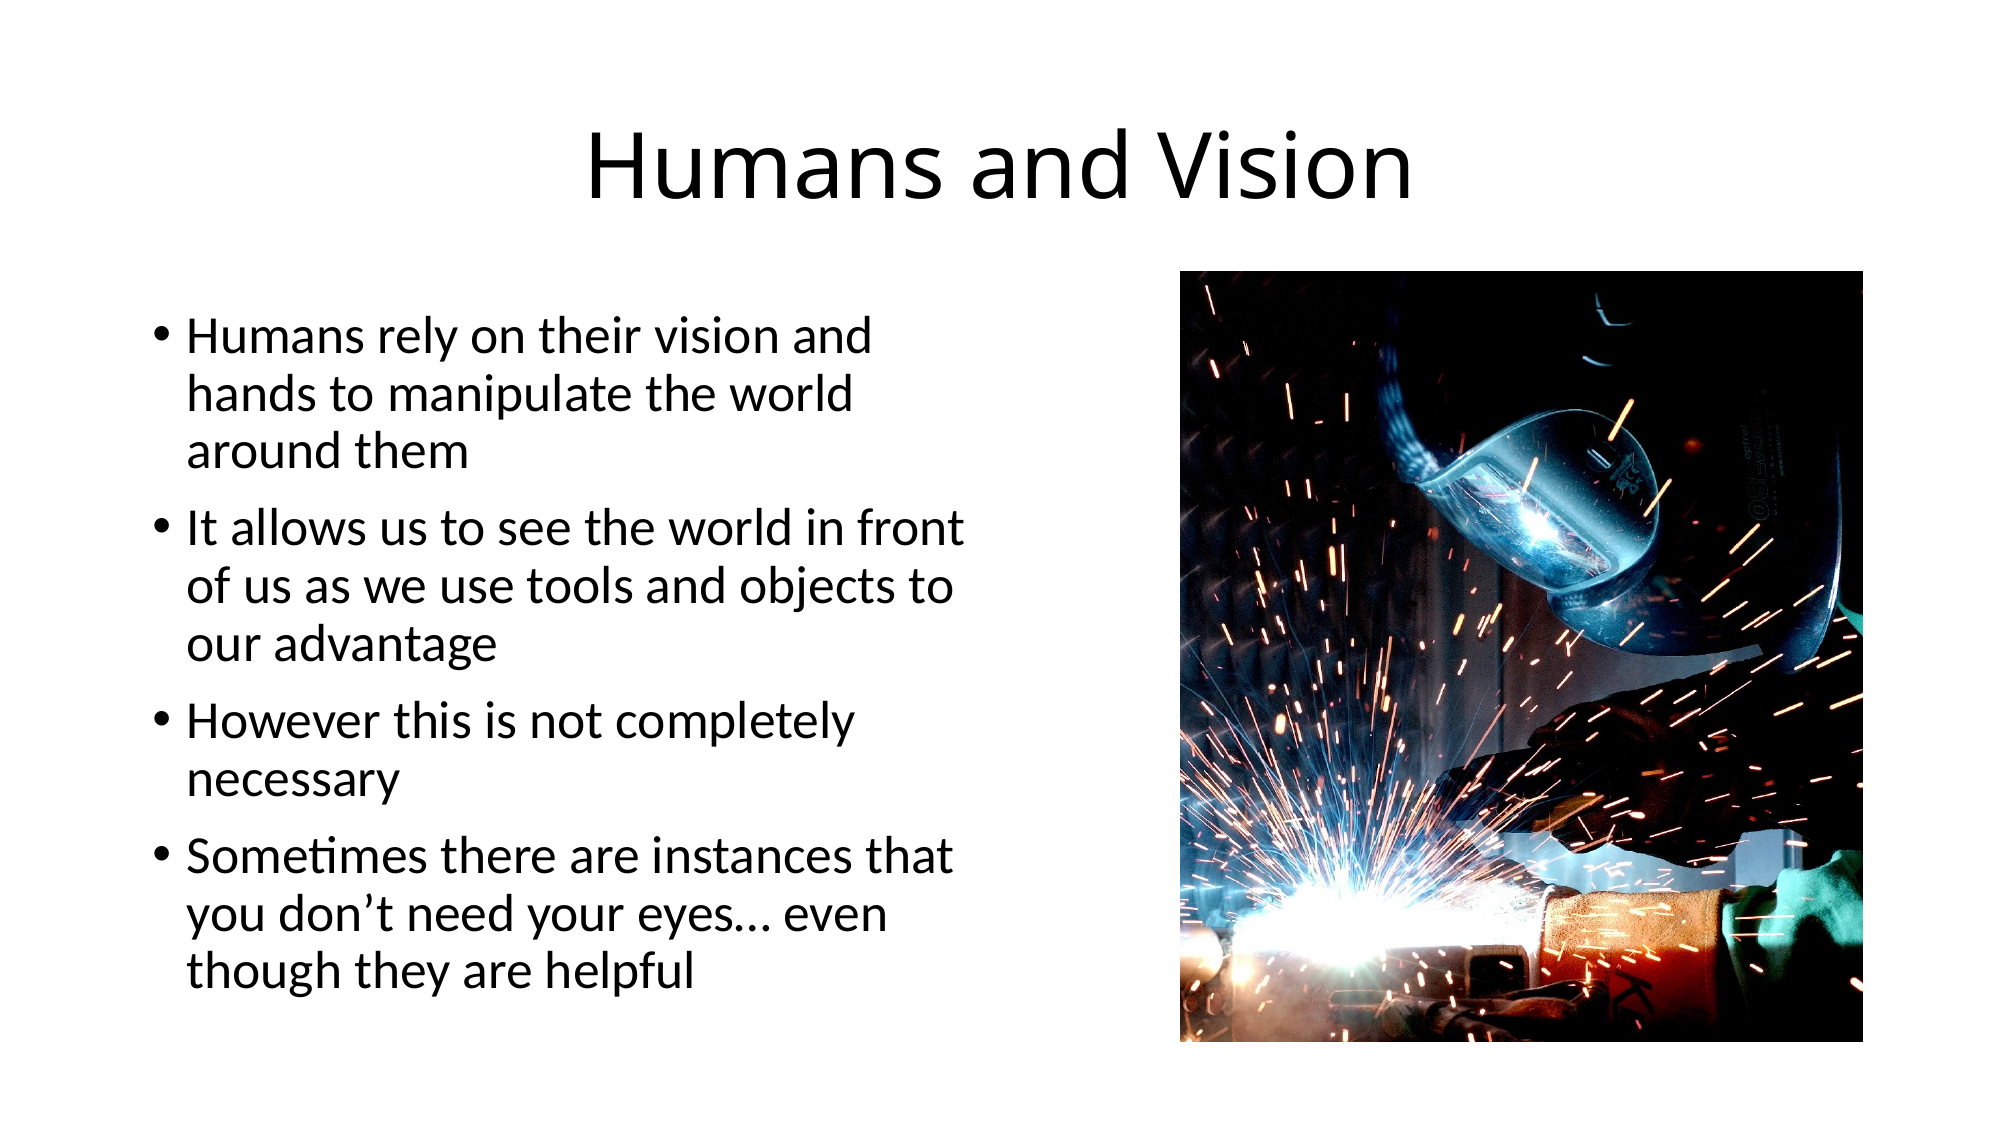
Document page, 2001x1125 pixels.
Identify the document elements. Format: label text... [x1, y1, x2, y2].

title Humans and Vision [137, 59, 1863, 278]
list Humans rely on their vision and hands to manipulate the world around them It allows us to see the world in front of us as we use tools and objects to our advantage However this is not completely necessary Sometimes there are instances that you don’t need your eyes… even though they are helpful [137, 299, 988, 1014]
picture [1180, 271, 1863, 1042]
